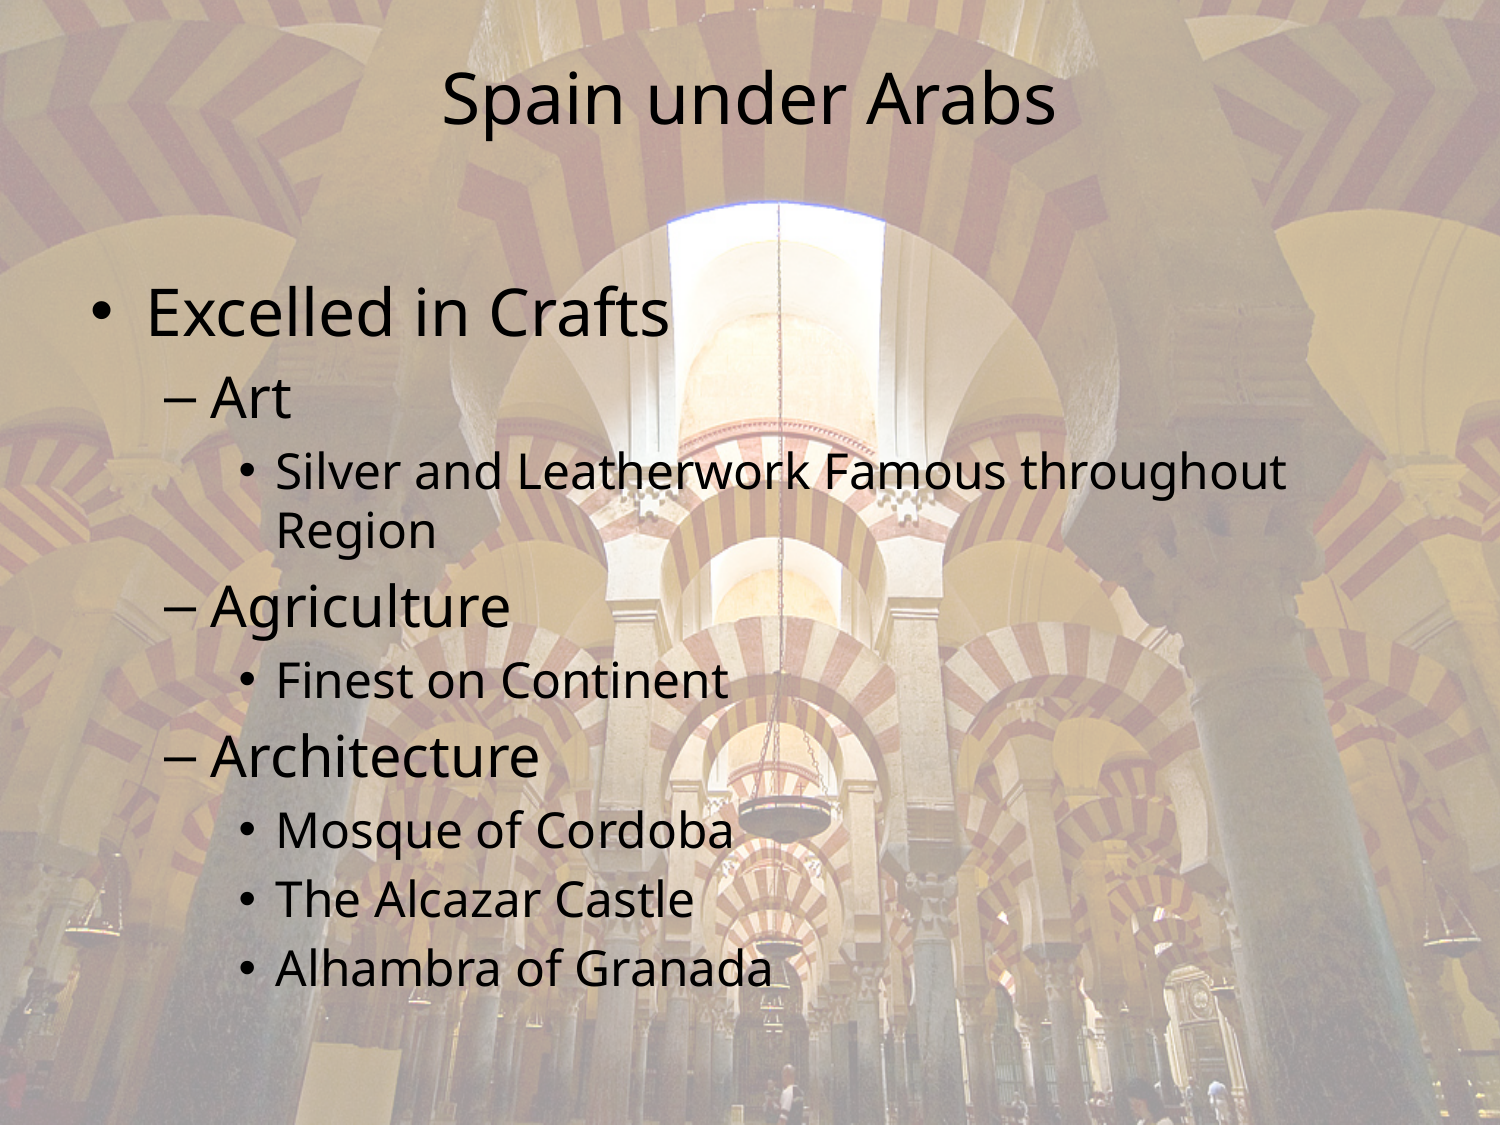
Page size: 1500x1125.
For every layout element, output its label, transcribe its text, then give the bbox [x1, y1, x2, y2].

list Excelled in Crafts Art Silver and Leatherwork Famous throughout Region Agriculture Finest on Continent Architecture Mosque of Cordoba The Alcazar Castle Alhambra of Granada [75, 262, 1425, 1005]
title Spain under Arabs [75, 45, 1425, 233]
